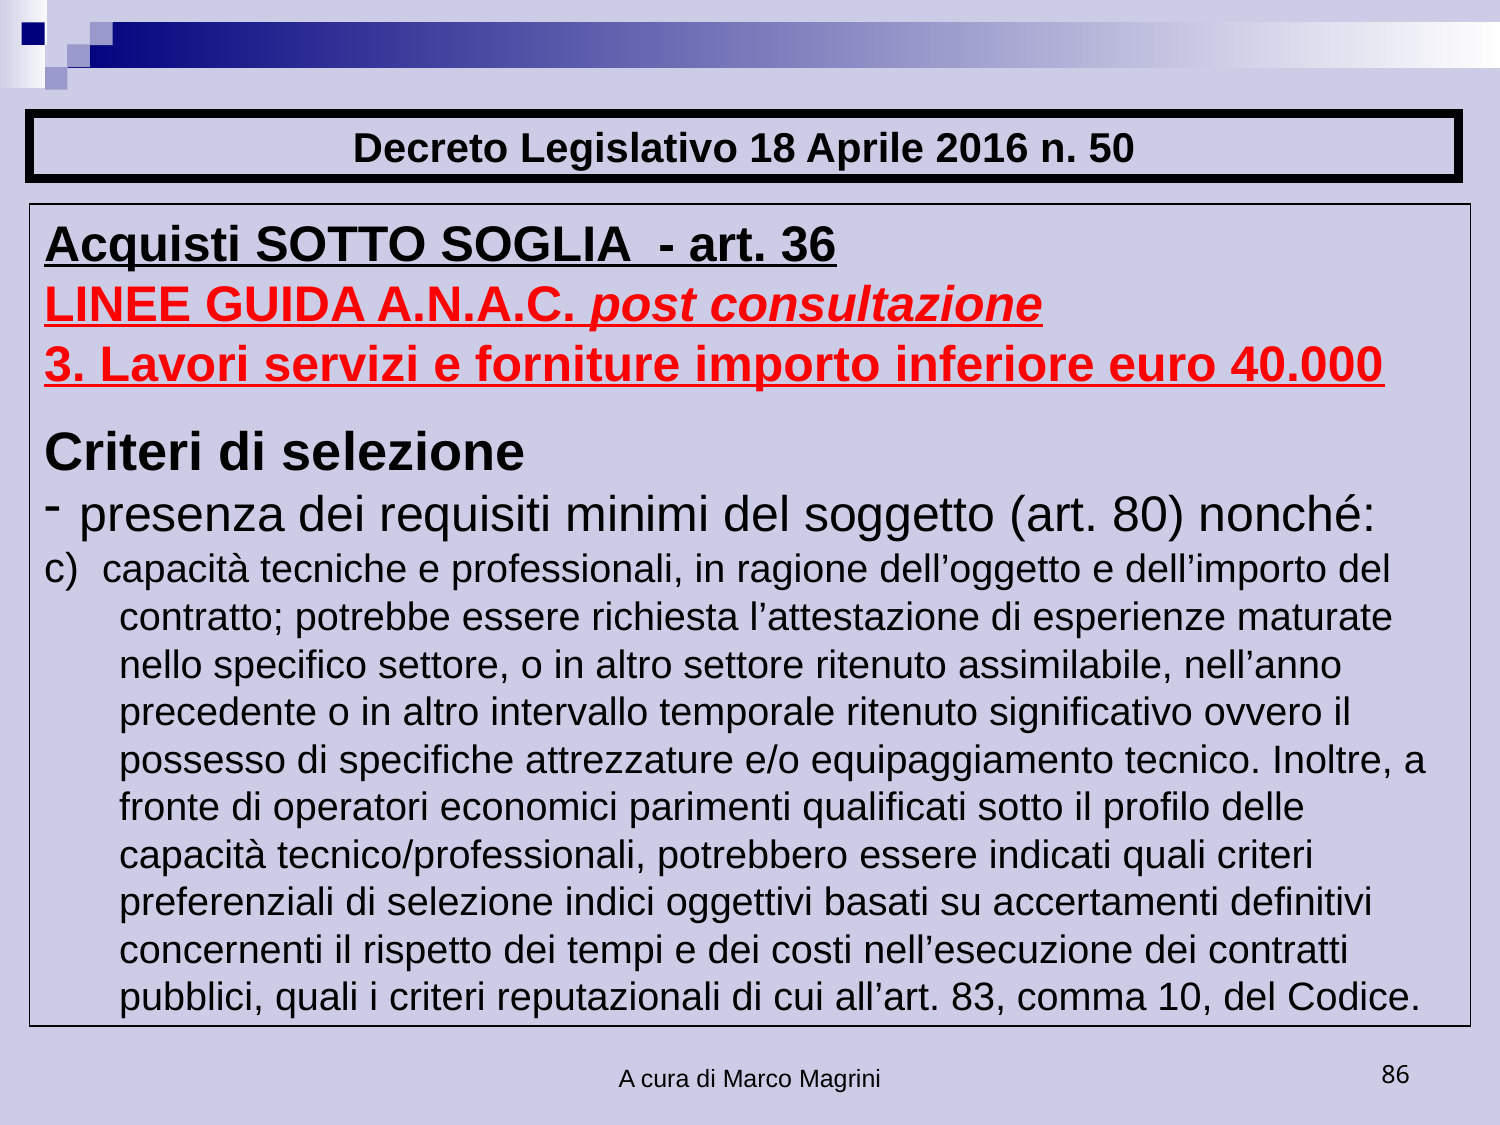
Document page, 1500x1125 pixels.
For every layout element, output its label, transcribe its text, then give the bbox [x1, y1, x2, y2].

text_box Acquisti SOTTO SOGLIA - art. 36 LINEE GUIDA A.N.A.C. post consultazione 3. Lavori servizi e forniture importo inferiore euro 40.000 Criteri di selezione presenza dei requisiti minimi del soggetto (art. 80) nonché: c) capacità tecniche e professionali, in ragione dell’oggetto e dell’importo del contratto; potrebbe essere richiesta l’attestazione di esperienze maturate nello specifico settore, o in altro settore ritenuto assimilabile, nell’anno precedente o in altro intervallo temporale ritenuto significativo ovvero il possesso di specifiche attrezzature e/o equipaggiamento tecnico. Inoltre, a fronte di operatori economici parimenti qualificati sotto il profilo delle capacità tecnico/professionali, potrebbero essere indicati quali criteri preferenziali di selezione indici oggettivi basati su accertamenti definitivi concernenti il rispetto dei tempi e dei costi nell’esecuzione dei contratti pubblici, quali i criteri reputazionali di cui all’art. 83, comma 10, del Codice. [29, 203, 1471, 1026]
text_box Decreto Legislativo 18 Aprile 2016 n. 50 [29, 113, 1459, 179]
slide_number 86 [1074, 1025, 1425, 1100]
footer A cura di Marco Magrini [512, 1025, 988, 1100]
